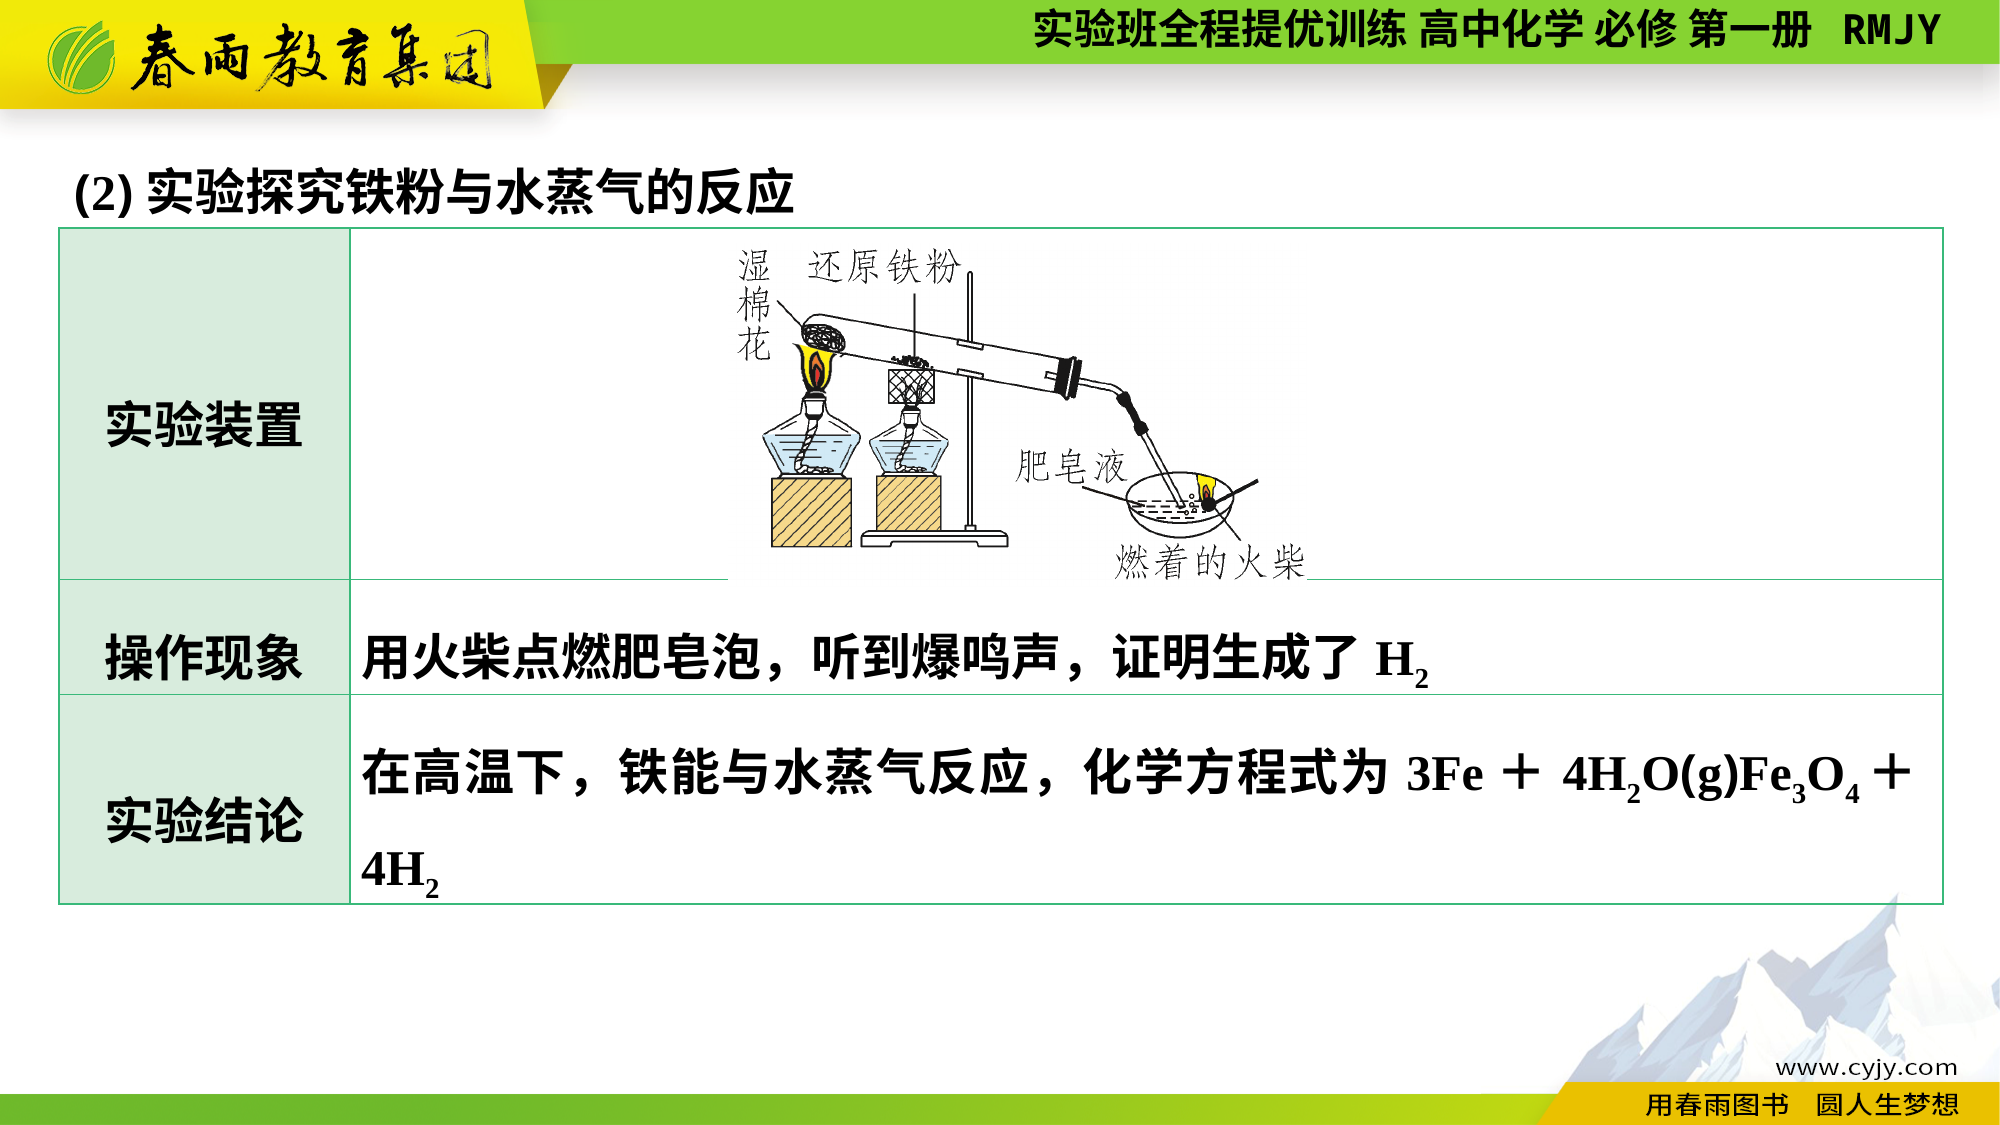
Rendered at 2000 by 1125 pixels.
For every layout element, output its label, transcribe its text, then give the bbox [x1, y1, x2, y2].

picture [0, 0, 2000, 1125]
list (2)实验探究铁粉与水蒸气的反应 [59, 122, 1944, 217]
